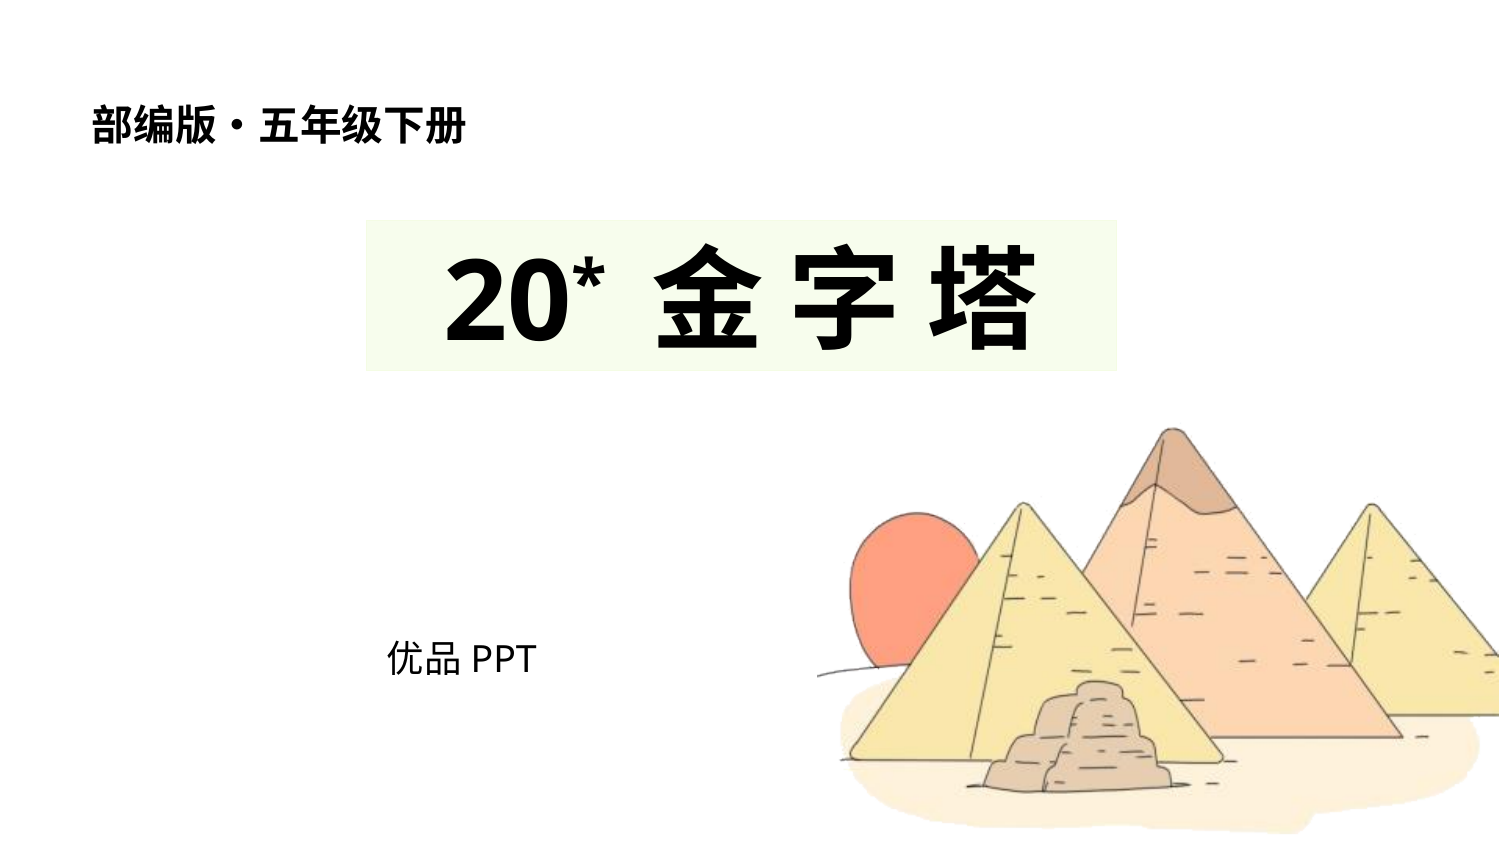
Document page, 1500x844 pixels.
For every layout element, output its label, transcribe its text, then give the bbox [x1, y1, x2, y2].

picture [817, 371, 1500, 844]
text_box 部编版•五年级下册 [76, 91, 656, 156]
text_box 优品PPT [371, 622, 665, 687]
text_box 20* 金 字 塔 [366, 220, 1117, 371]
